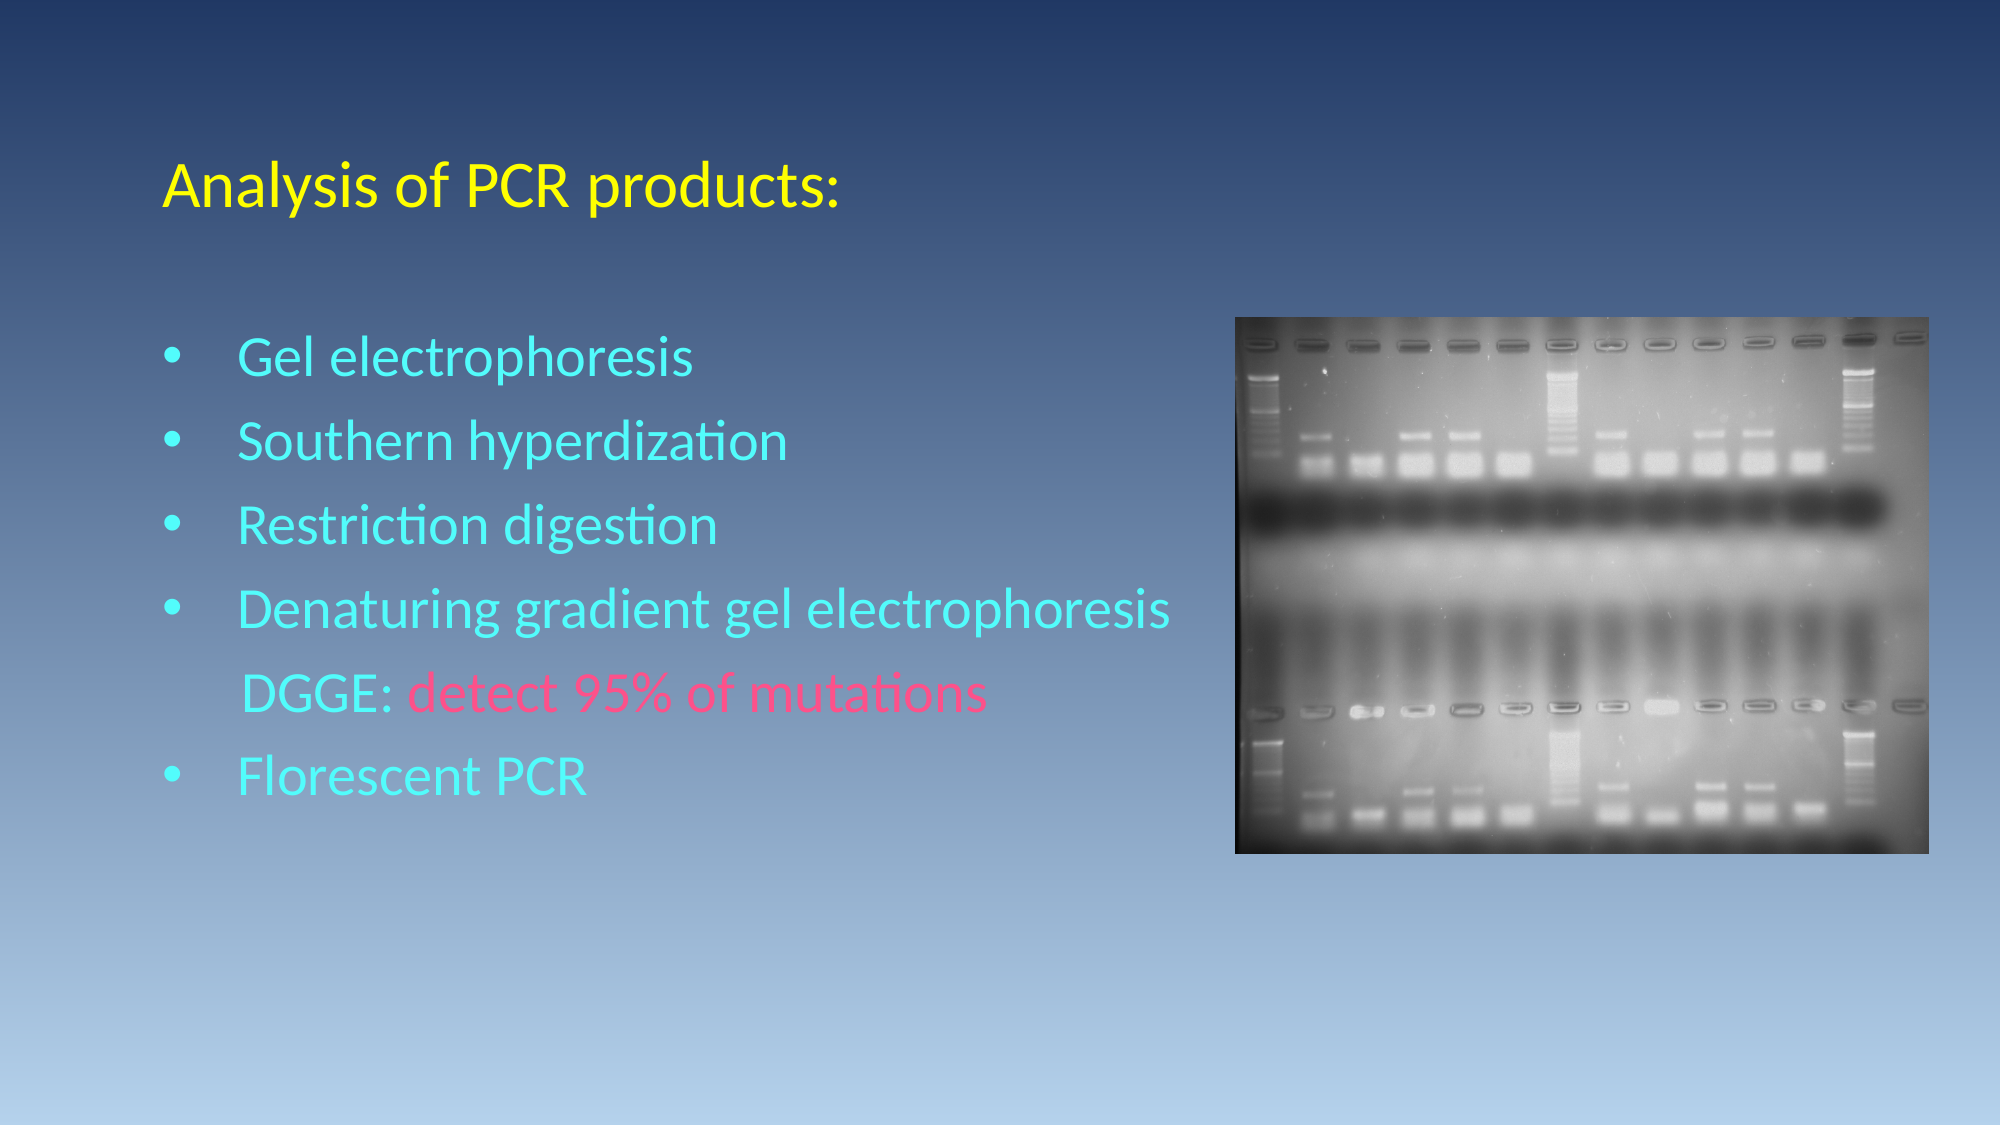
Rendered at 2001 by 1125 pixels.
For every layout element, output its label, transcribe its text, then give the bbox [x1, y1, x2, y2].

picture [1234, 317, 1929, 854]
subtitle Analysis of PCR products: Gel electrophoresis Southern hyperdization Restriction digestion Denaturing gradient gel electrophoresis DGGE: detect 95% of mutations Florescent PCR [146, 142, 1856, 1029]
